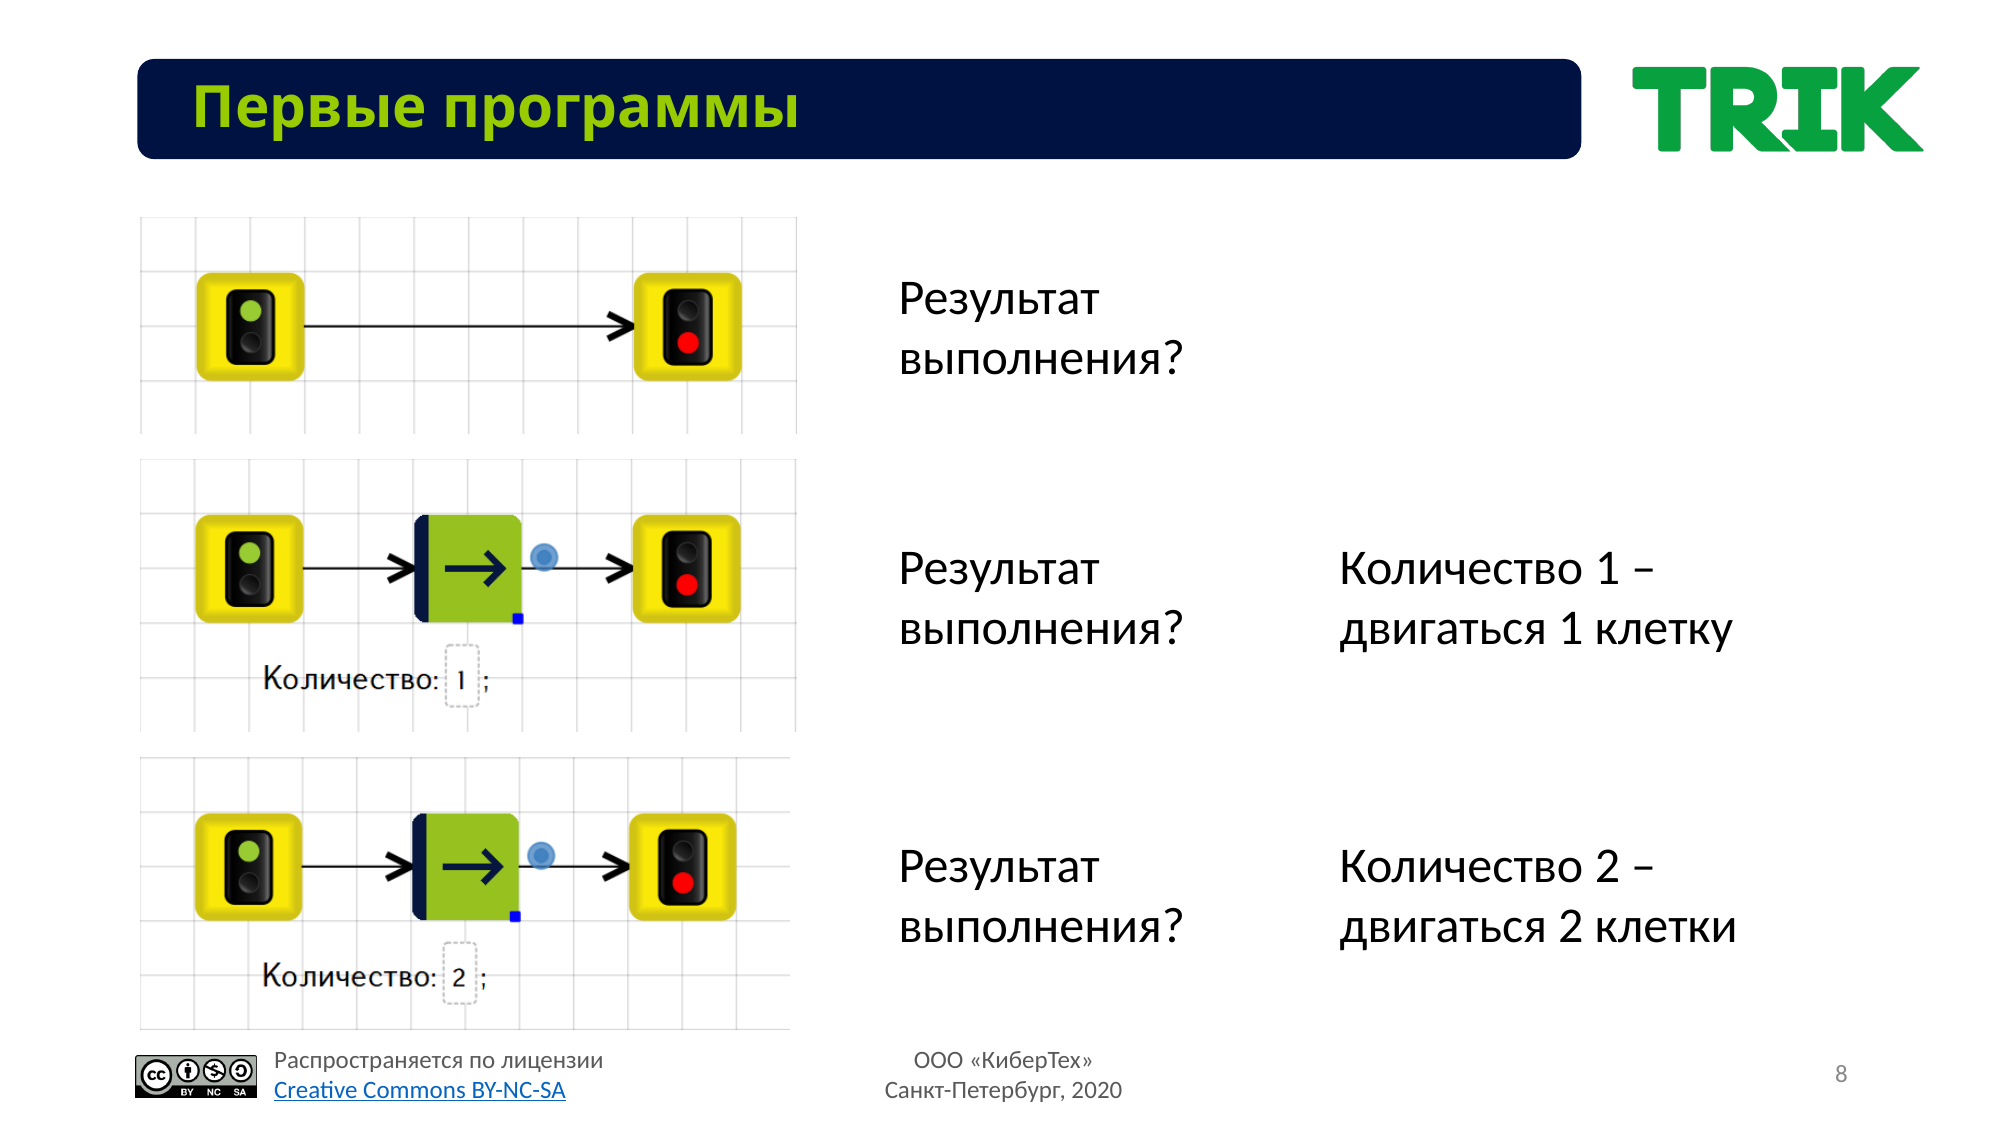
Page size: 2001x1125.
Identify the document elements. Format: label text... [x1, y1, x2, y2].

text_box Первые программы [177, 70, 1530, 171]
picture [135, 1055, 257, 1098]
picture [140, 757, 790, 1030]
text_box Результат выполнения? [883, 825, 1324, 961]
picture [140, 459, 797, 732]
text_box Количество 2 – двигаться 2 клетки [1324, 825, 1877, 961]
text_box Количество 1 – двигаться 1 клетку [1324, 527, 1877, 663]
text_box 8 [1412, 1042, 1863, 1103]
text_box Результат выполнения? [883, 527, 1324, 663]
picture [140, 216, 797, 434]
picture [1631, 64, 1924, 154]
text_box Результат выполнения? [883, 256, 1436, 392]
